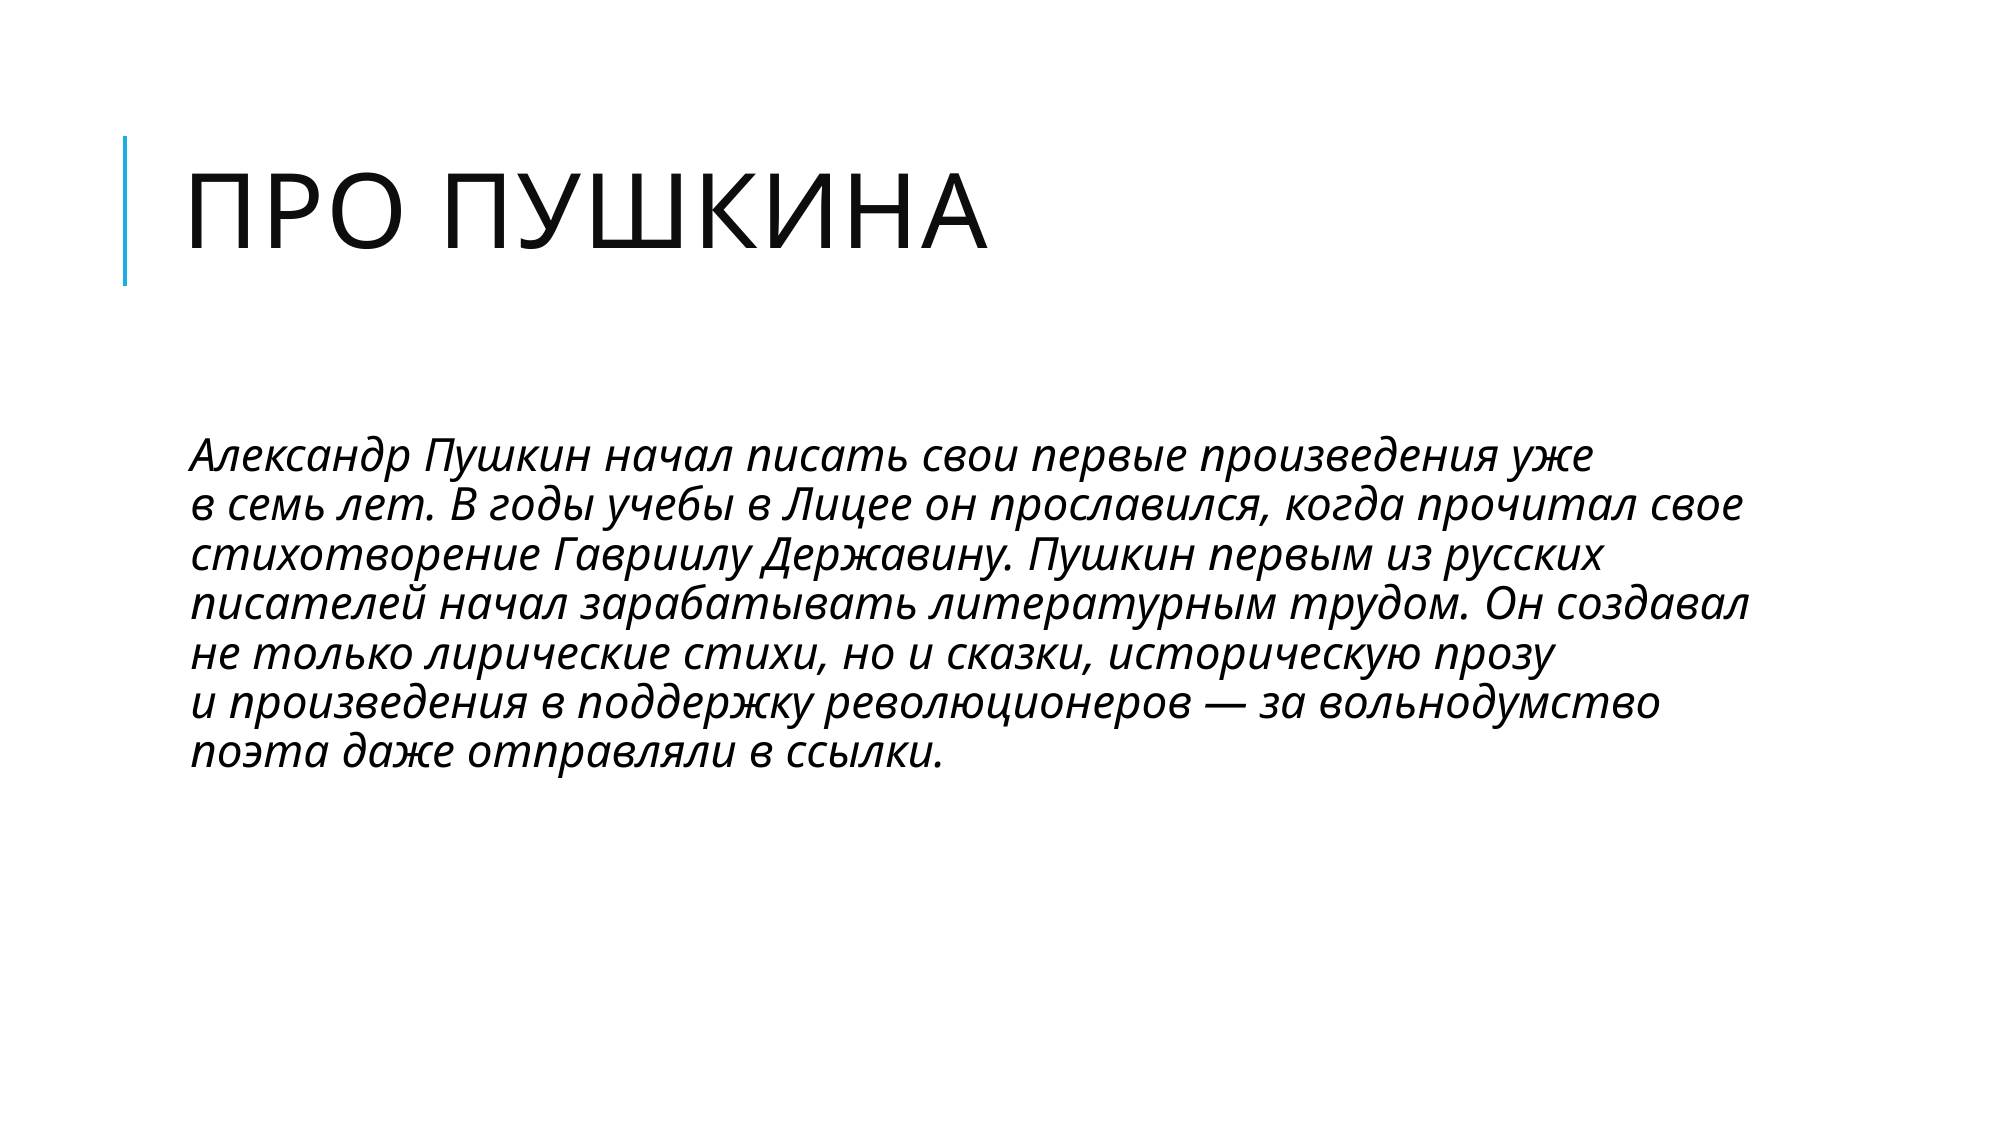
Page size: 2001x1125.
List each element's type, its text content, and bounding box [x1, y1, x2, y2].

title Про Пушкина [168, 96, 1763, 342]
list Александр Пушкин начал писать свои первые произведения уже в семь лет. В годы учебы в Лицее он прославился, когда прочитал свое стихотворение Гавриилу Державину. Пушкин первым из русских писателей начал зарабатывать литературным трудом. Он создавал не только лирические стихи, но и сказки, историческую прозу и произведения в поддержку революционеров — за вольнодумство поэта даже отправляли в ссылки. [168, 375, 1763, 1035]
